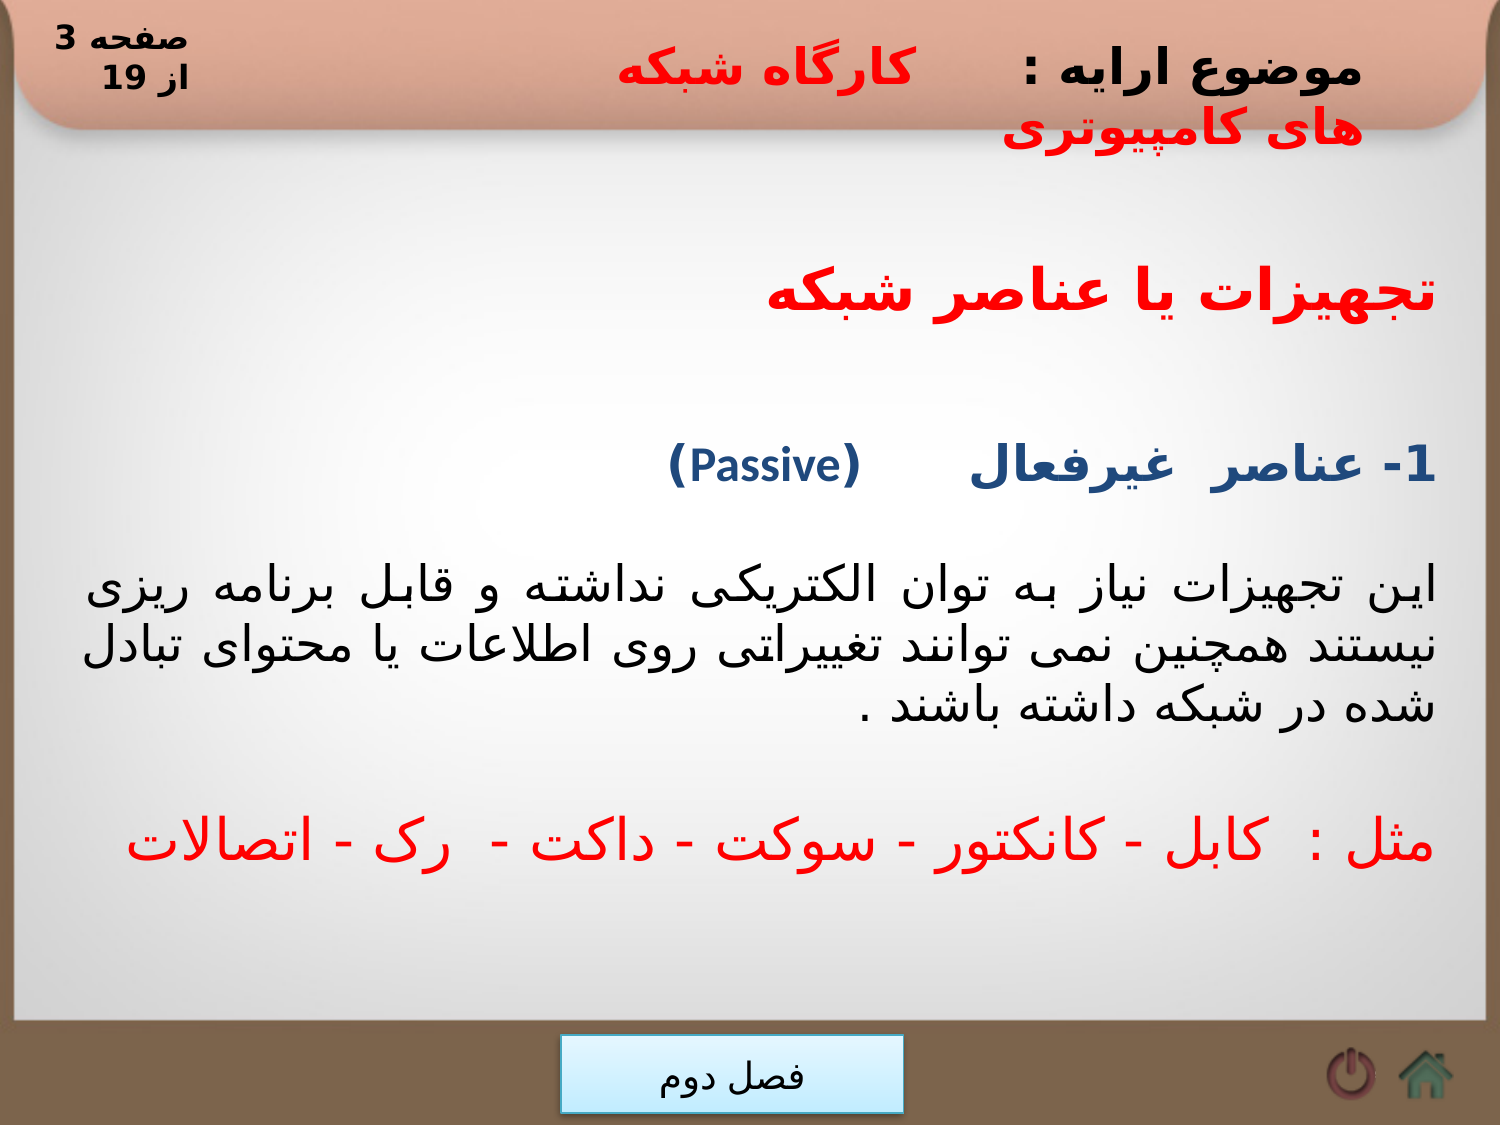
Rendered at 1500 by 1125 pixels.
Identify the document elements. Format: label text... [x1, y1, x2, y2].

picture [0, 0, 1500, 1125]
text_box موضوع ارایه : کارگاه شبکه های کامپیوتری [572, 26, 1380, 162]
text_box فصل دوم [560, 1034, 904, 1114]
text_box تجهیزات یا عناصر شبکه 1- عناصر غیرفعال (Passive) این تجهیزات نیاز به توان الکتریکی نداشته و قابل برنامه ریزی نیستند همچنین نمی توانند تغییراتی روی اطلاعات یا محتوای تبادل شده در شبکه داشته باشند . مثل : کابل - کانکتور - سوکت - داکت - رک - اتصالات [64, 174, 1454, 920]
text_box صفحه 3 از 19 [0, 9, 205, 104]
